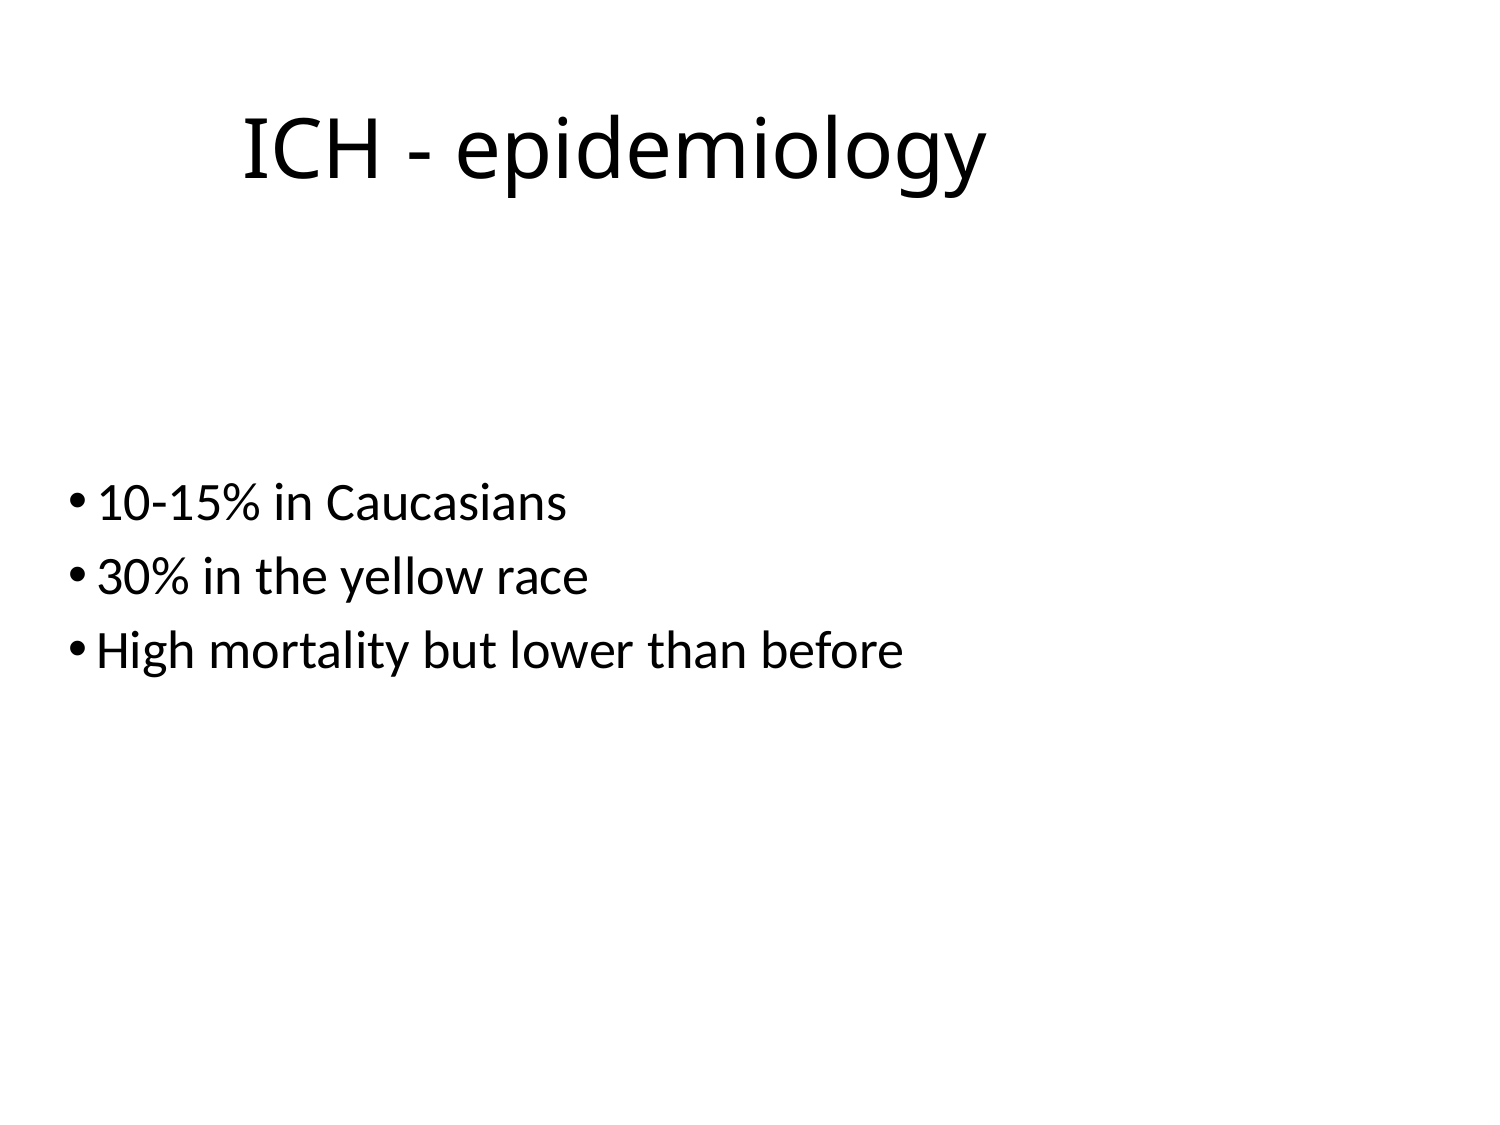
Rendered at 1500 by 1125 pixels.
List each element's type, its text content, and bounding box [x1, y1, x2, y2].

title ICH - epidemiology [53, 42, 1347, 261]
list 10-15% in Caucasians 30% in the yellow race High mortality but lower than before [53, 385, 1500, 1073]
